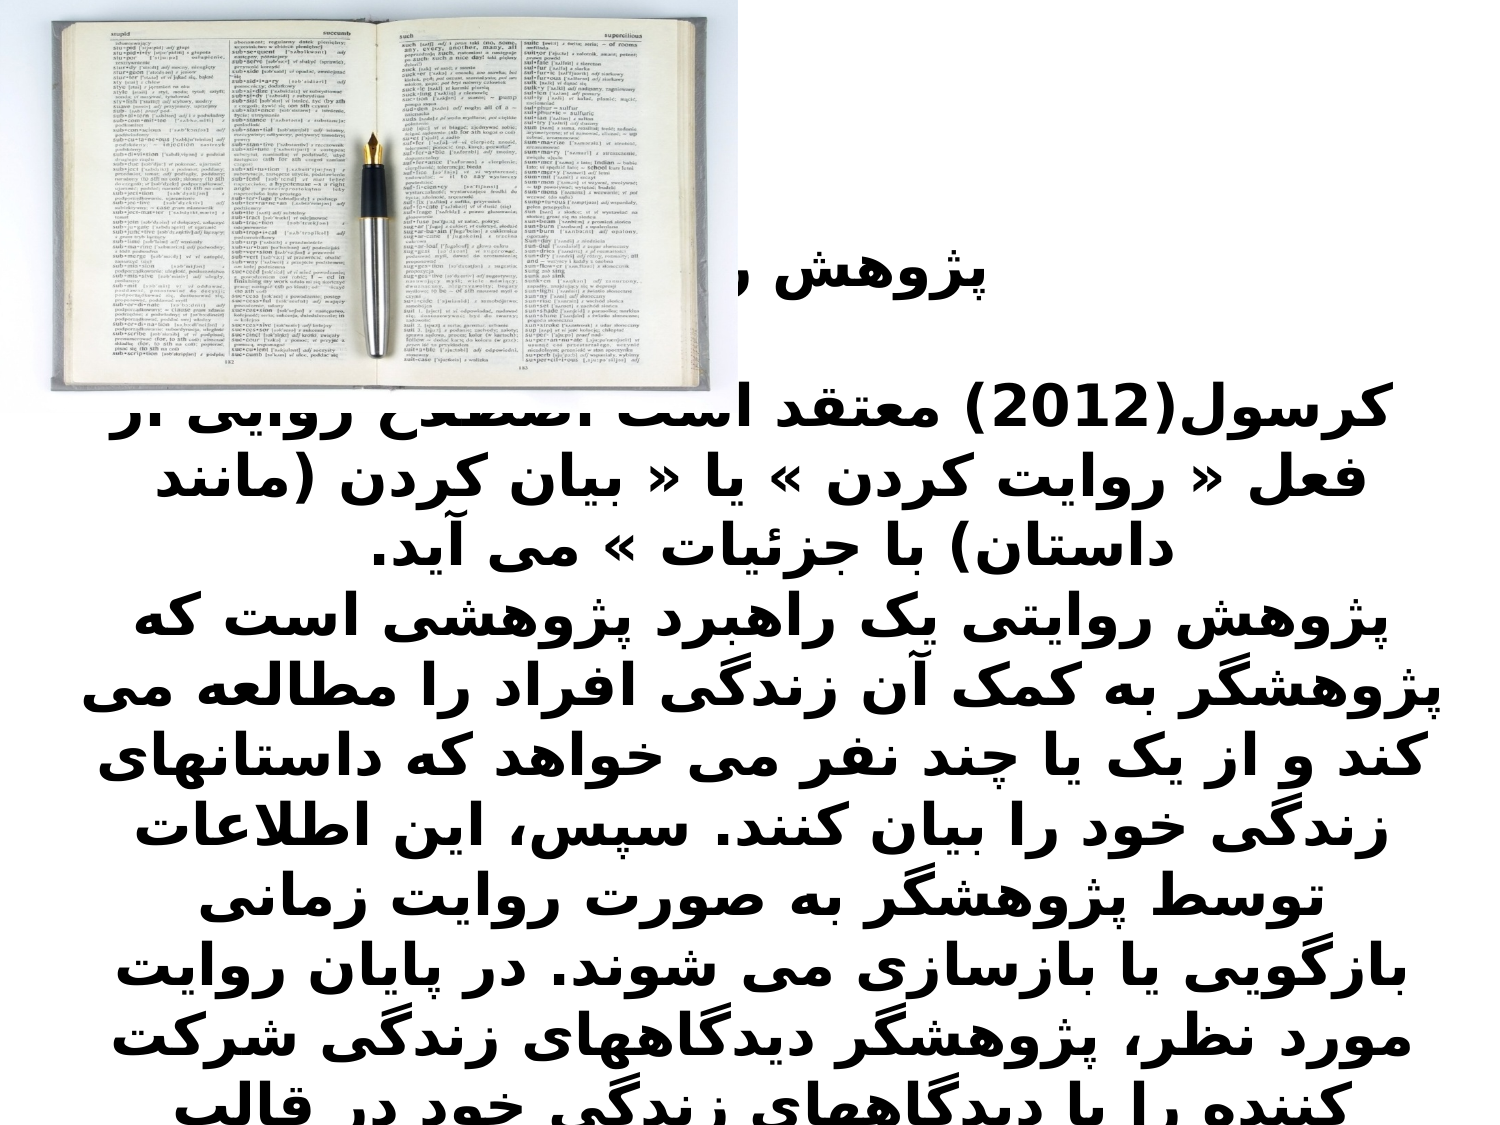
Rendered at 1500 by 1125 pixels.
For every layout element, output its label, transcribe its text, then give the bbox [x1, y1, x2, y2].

title پژوهش روایتی: کرسول(2012) معتقد است اصطلاح روایی از فعل « روایت کردن » یا « بیان کردن (مانند داستان) با جزئیات » می آید. پژوهش روایتی یک راهبرد پژوهشی است که پژوهشگر به کمک آن زندگی افراد را مطالعه می کند و از یک یا چند نفر می خواهد که داستانهای زندگی خود را بیان کنند. سپس، این اطلاعات توسط پژوهشگر به صورت روایت زمانی بازگویی یا بازسازی می شوند. در پایان روایت مورد نظر، پژوهشگر دیدگاههای زندگی شرکت کننده را با دیدگاههای زندگی خود در قالب روایت جمعی (مشترک) تلفیق می کند(کلاندینین و کنلی، 2000). [62, 375, 1463, 1125]
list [0, 0, 738, 413]
